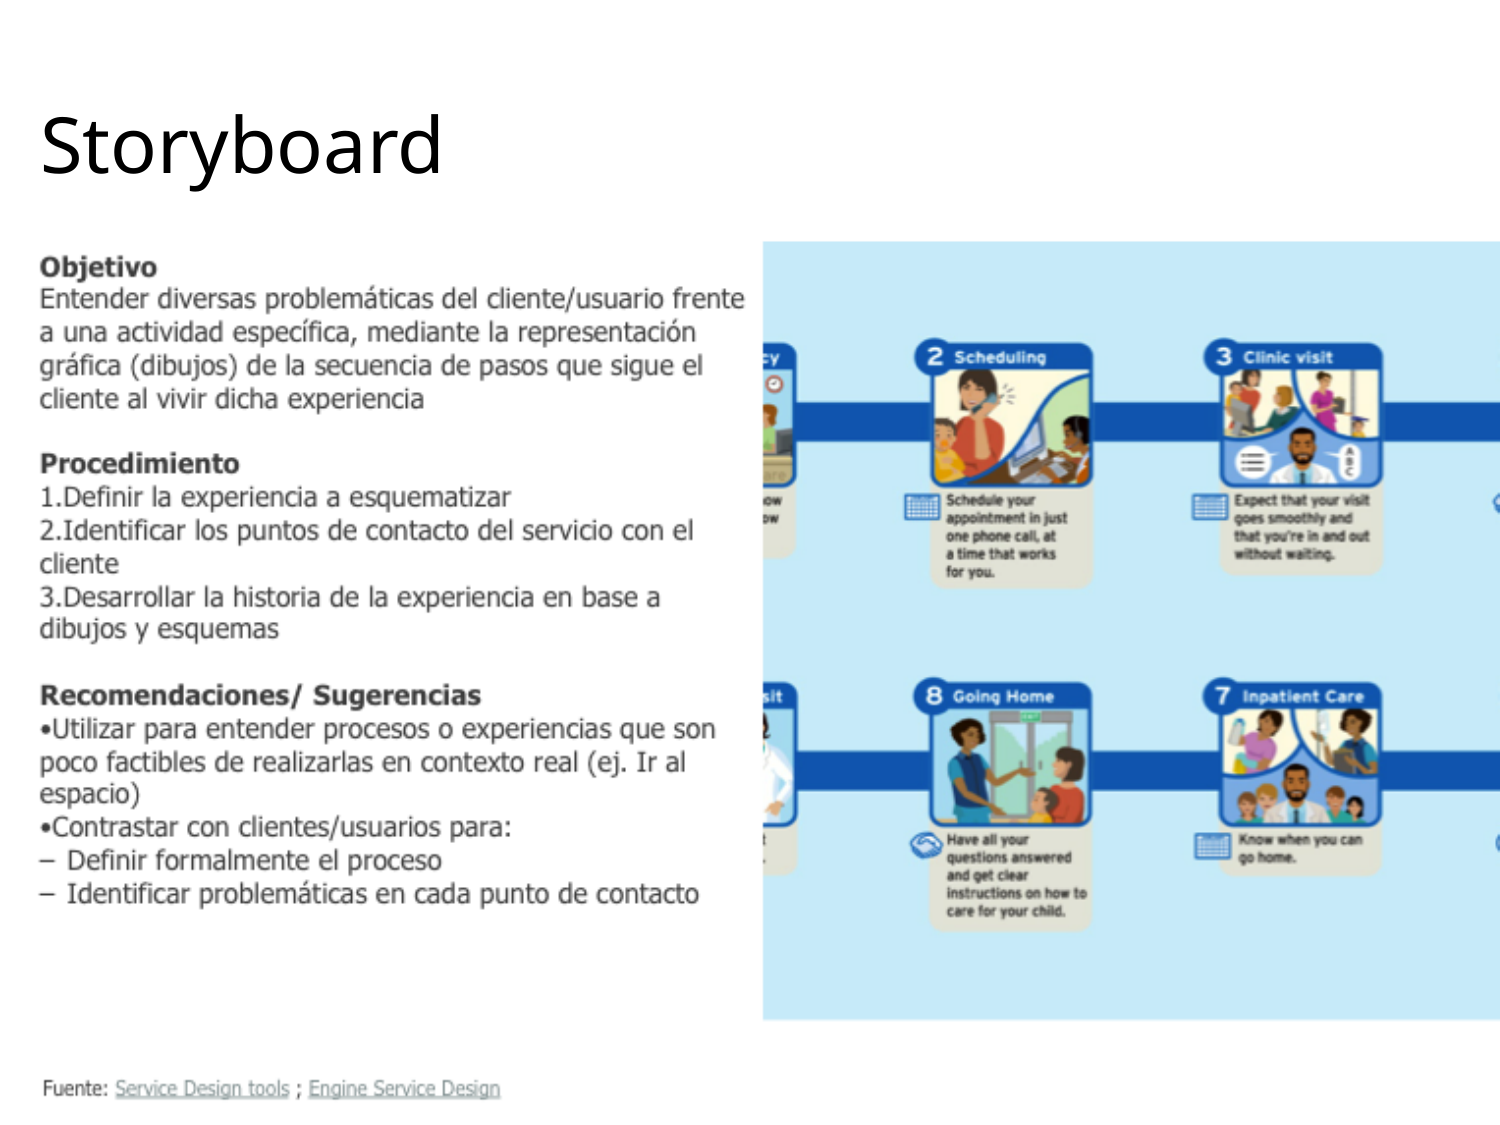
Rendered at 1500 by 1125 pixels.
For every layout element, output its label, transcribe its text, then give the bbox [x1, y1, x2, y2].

picture [25, 239, 1500, 1111]
title Storyboard [25, 87, 1428, 197]
